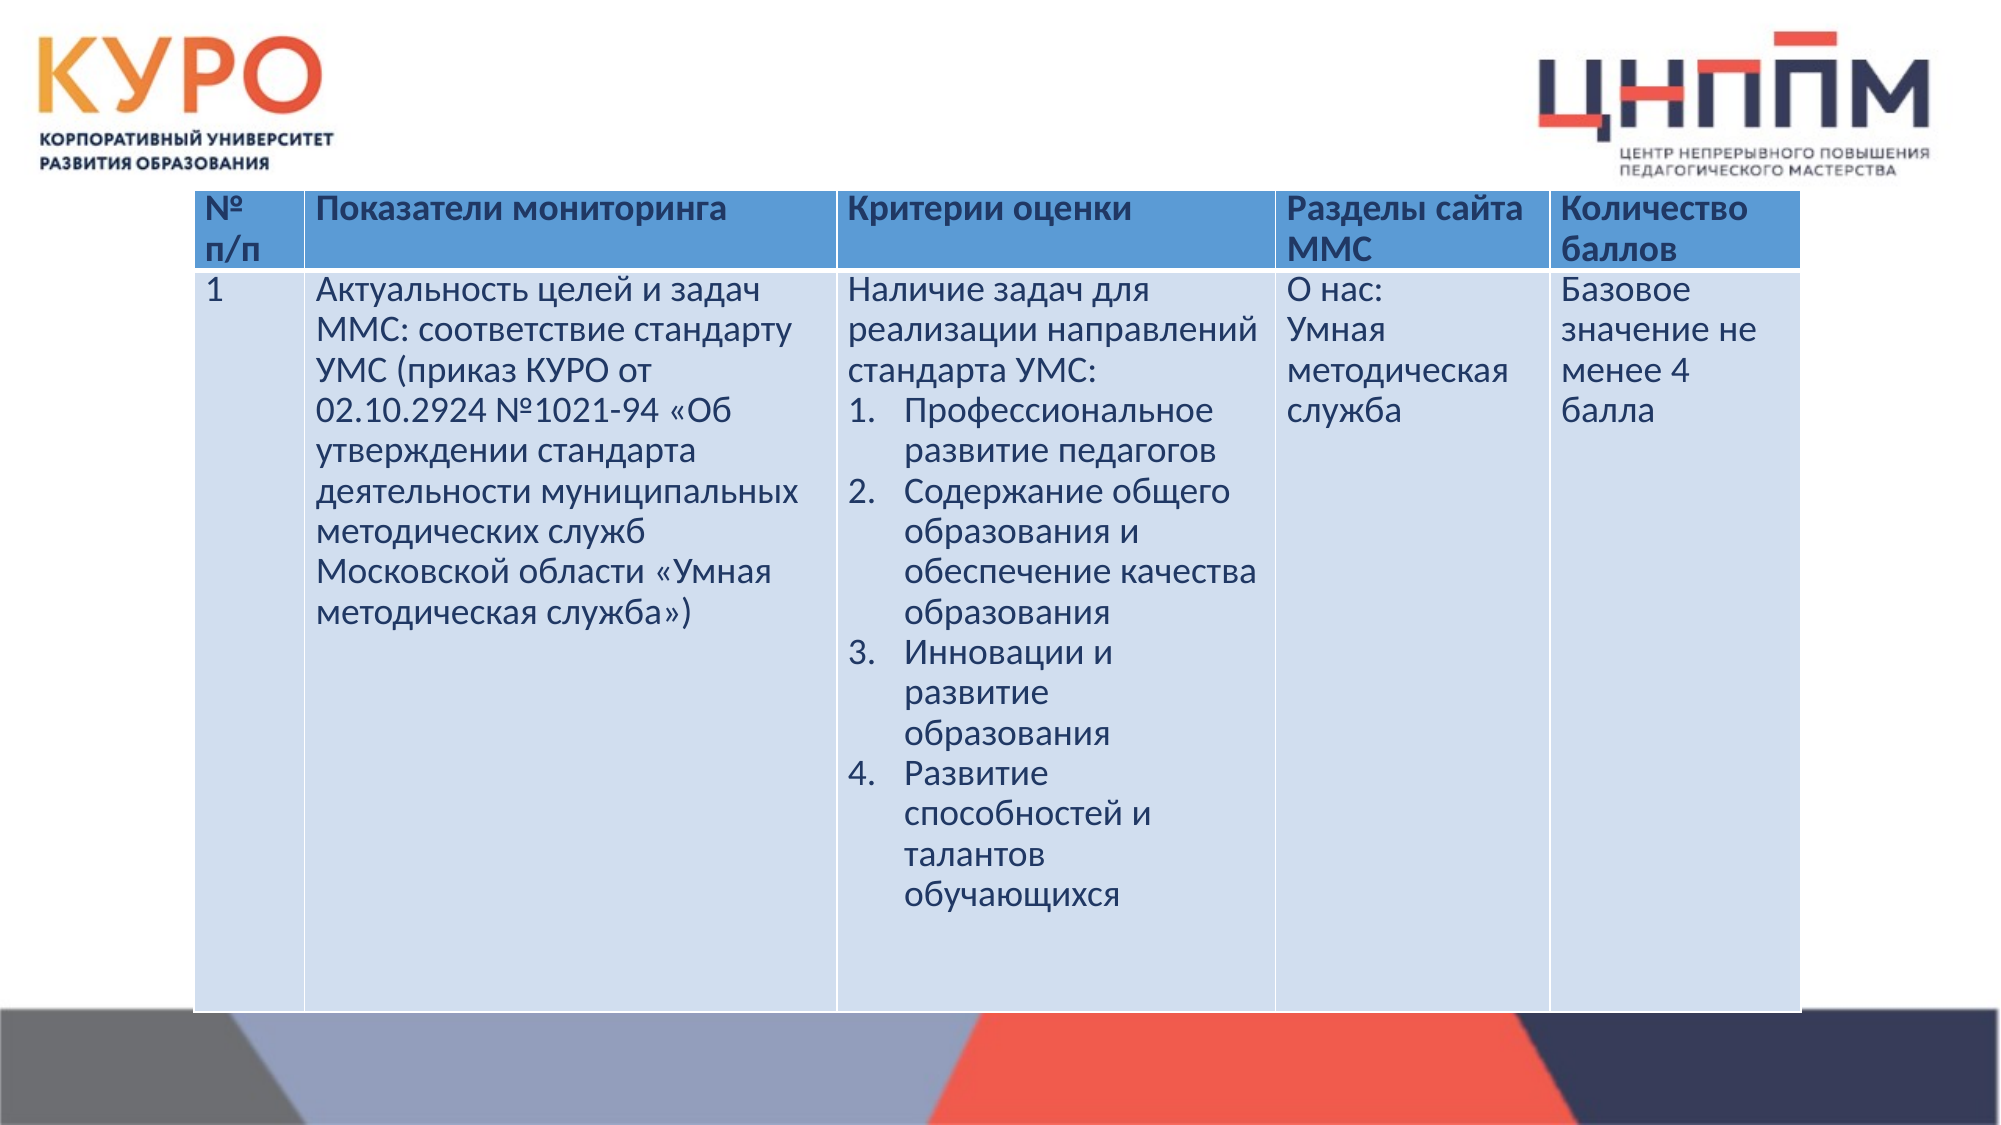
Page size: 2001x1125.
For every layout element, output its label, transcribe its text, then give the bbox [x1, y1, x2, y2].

table_header Разделы сайта ММС [1276, 191, 1549, 268]
table_header Количество баллов [1551, 191, 1800, 268]
table_header Показатели мониторинга [305, 191, 836, 268]
table_cell Базовое значение не менее 4 балла [1551, 273, 1800, 1011]
picture [0, 0, 2001, 1125]
table_cell О нас: Умная методическая служба [1276, 273, 1549, 1011]
table_cell Наличие задач для реализации направлений стандарта УМС: Профессиональное развитие педагогов Содержание общего образования и обеспечение качества образования Инновации и развитие образования Развитие способностей и талантов обучающихся [838, 273, 1275, 1011]
table_cell Актуальность целей и задач ММС: соответствие стандарту УМС (приказ КУРО от 02.10.2924 №1021-94 «Об утверждении стандарта деятельности муниципальных методических служб Московской области «Умная методическая служба») [305, 273, 836, 1011]
table_cell 1 [195, 273, 304, 1011]
table_header № п/п [195, 191, 304, 268]
table_header Критерии оценки [838, 191, 1275, 268]
